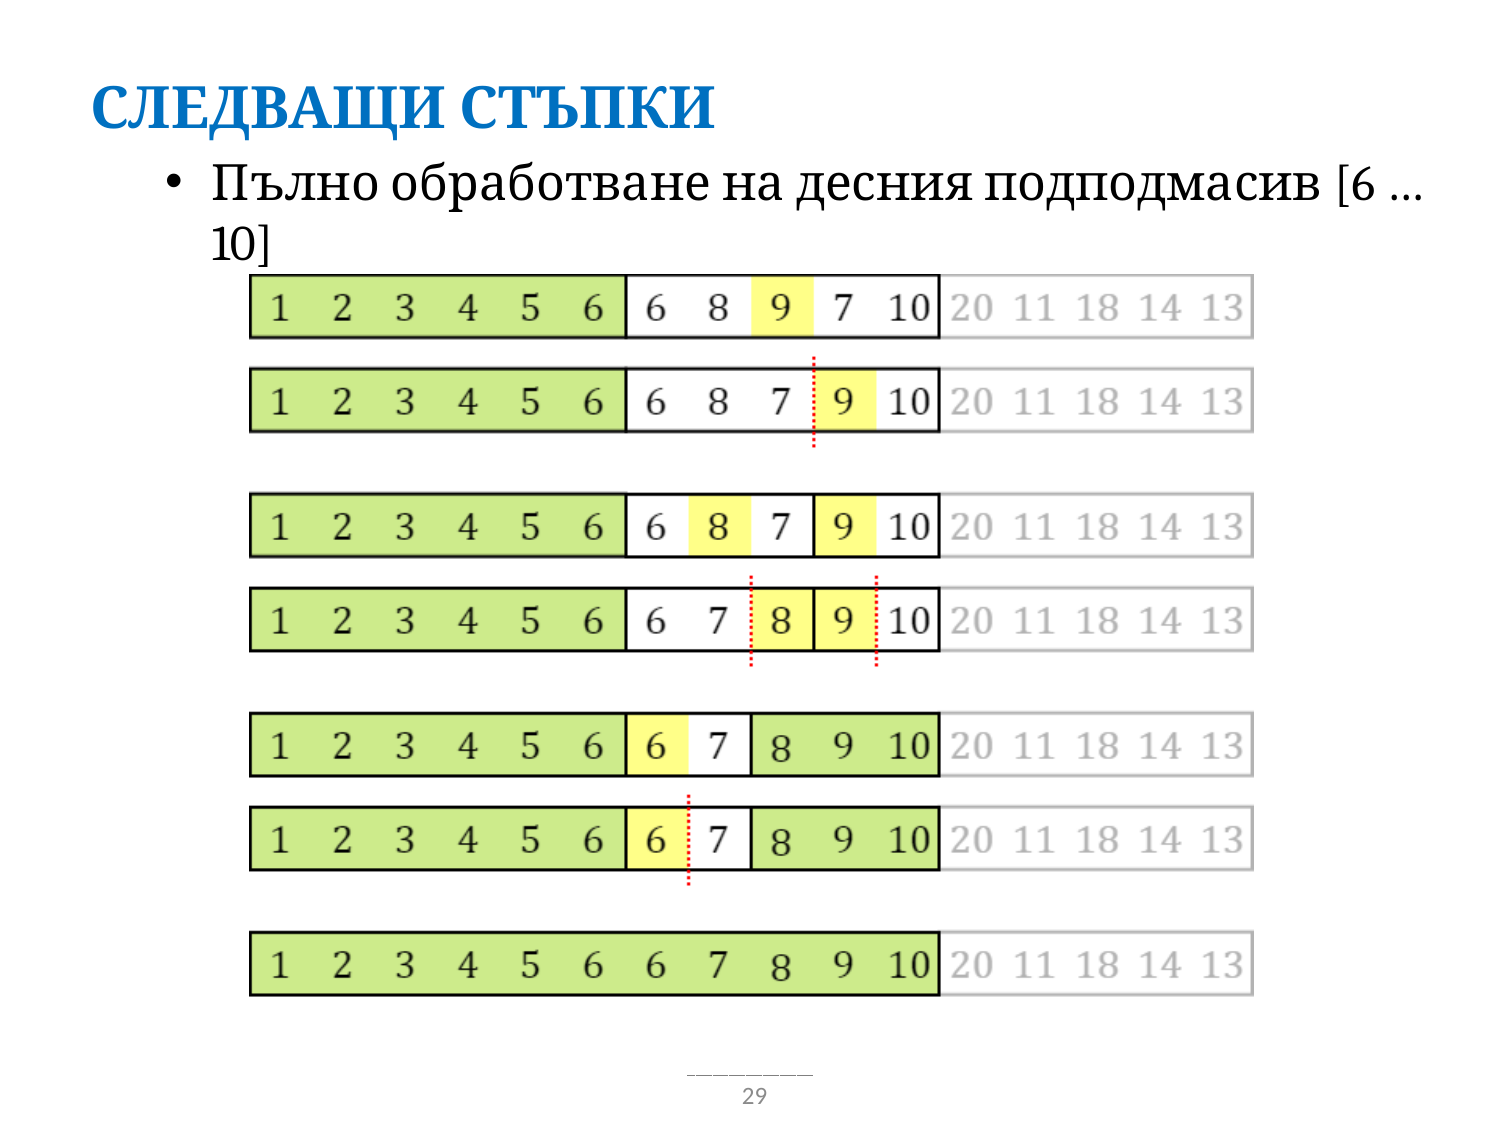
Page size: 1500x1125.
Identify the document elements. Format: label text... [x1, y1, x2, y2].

slide_number 29 [579, 1065, 930, 1125]
picture [249, 274, 1254, 1001]
list Следващи стъпки Пълно обработване на десния подподмасив [6 … 10] [75, 62, 1450, 1063]
